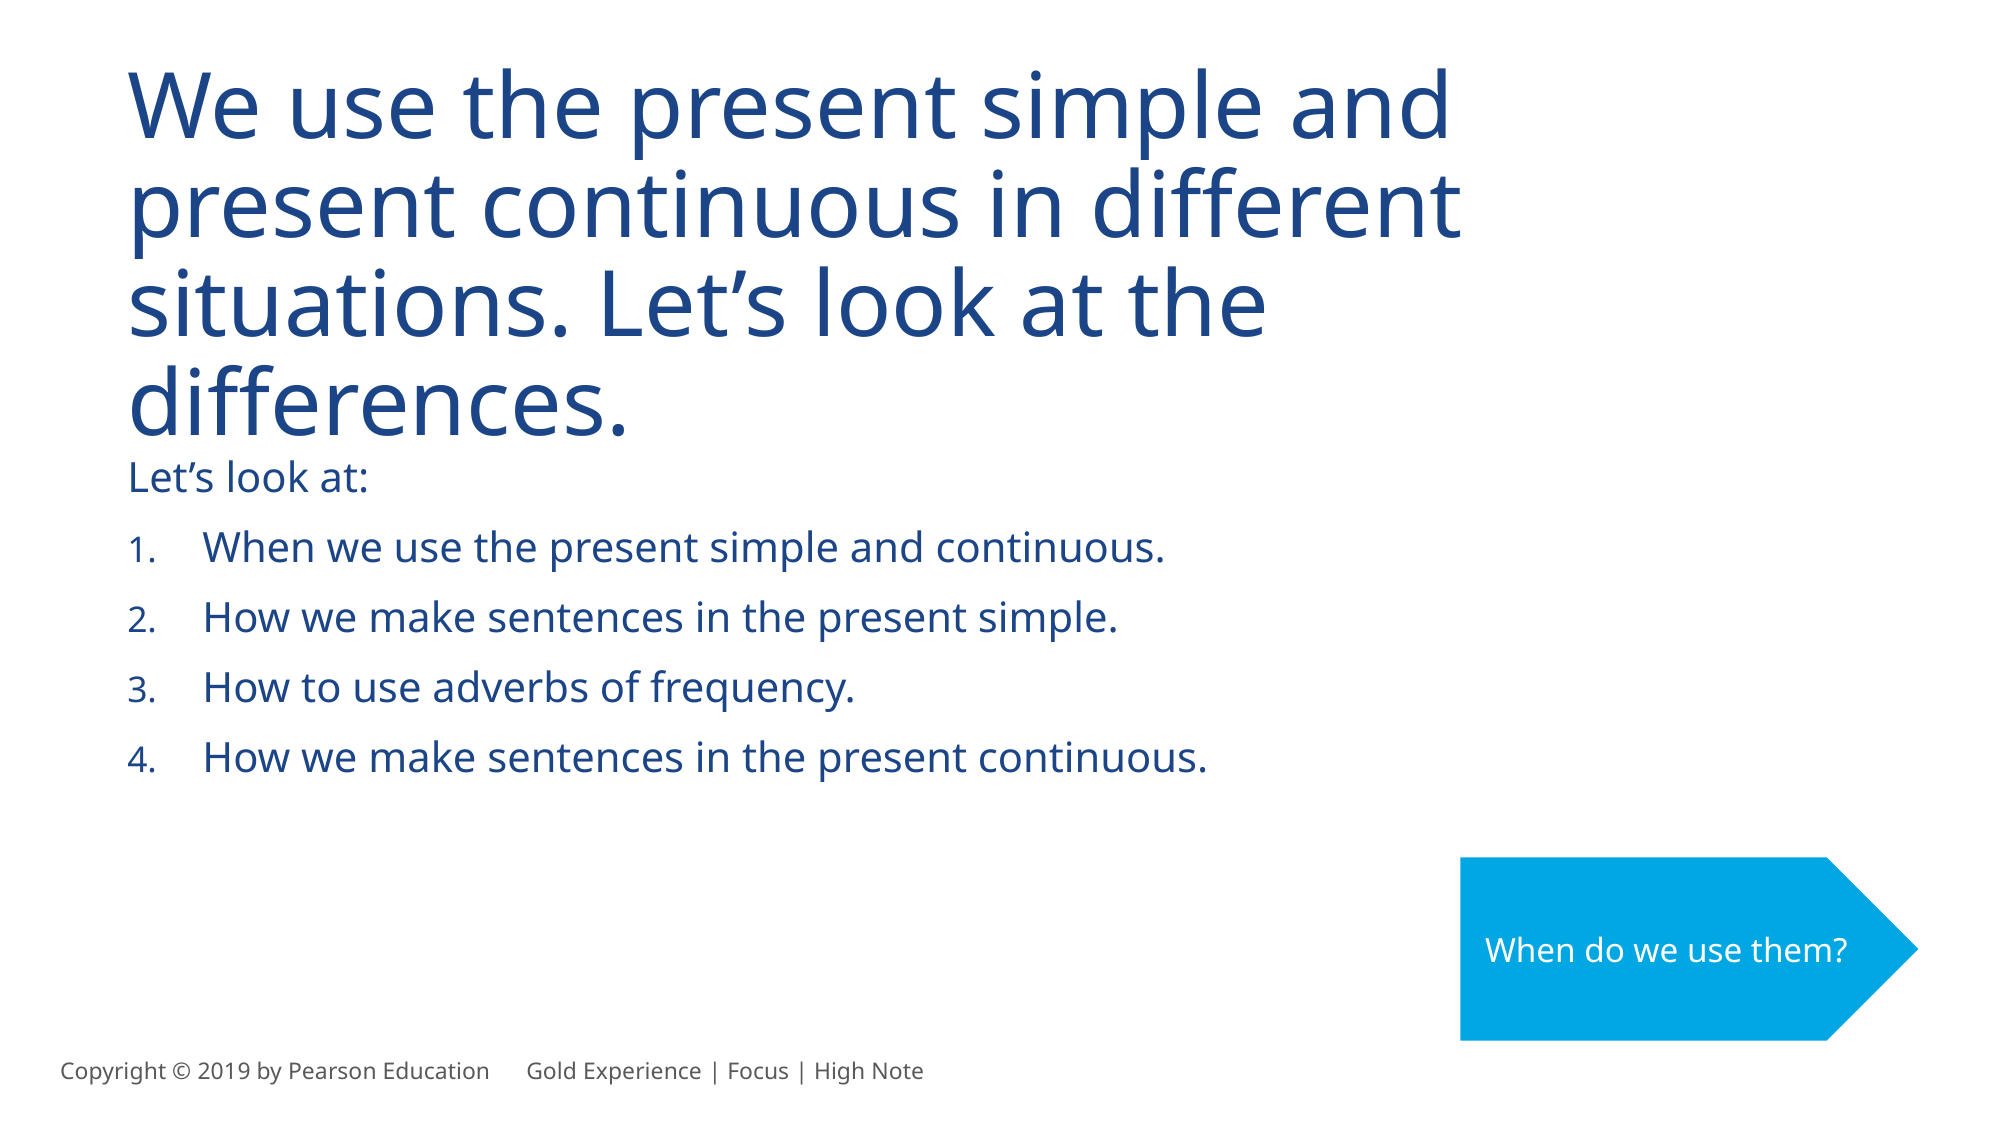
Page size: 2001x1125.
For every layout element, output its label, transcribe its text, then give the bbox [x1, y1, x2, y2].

footer Copyright © 2019 by Pearson Education Gold Experience | Focus | High Note [45, 1040, 1084, 1101]
list Let’s look at: When we use the present simple and continuous. How we make sentences in the present simple. How to use adverbs of frequency. How we make sentences in the present continuous. [112, 449, 1763, 822]
text_box When do we use them? [1458, 855, 1921, 1043]
title We use the present simple and present continuous in different situations. Let’s look at the differences. [112, 125, 1763, 390]
